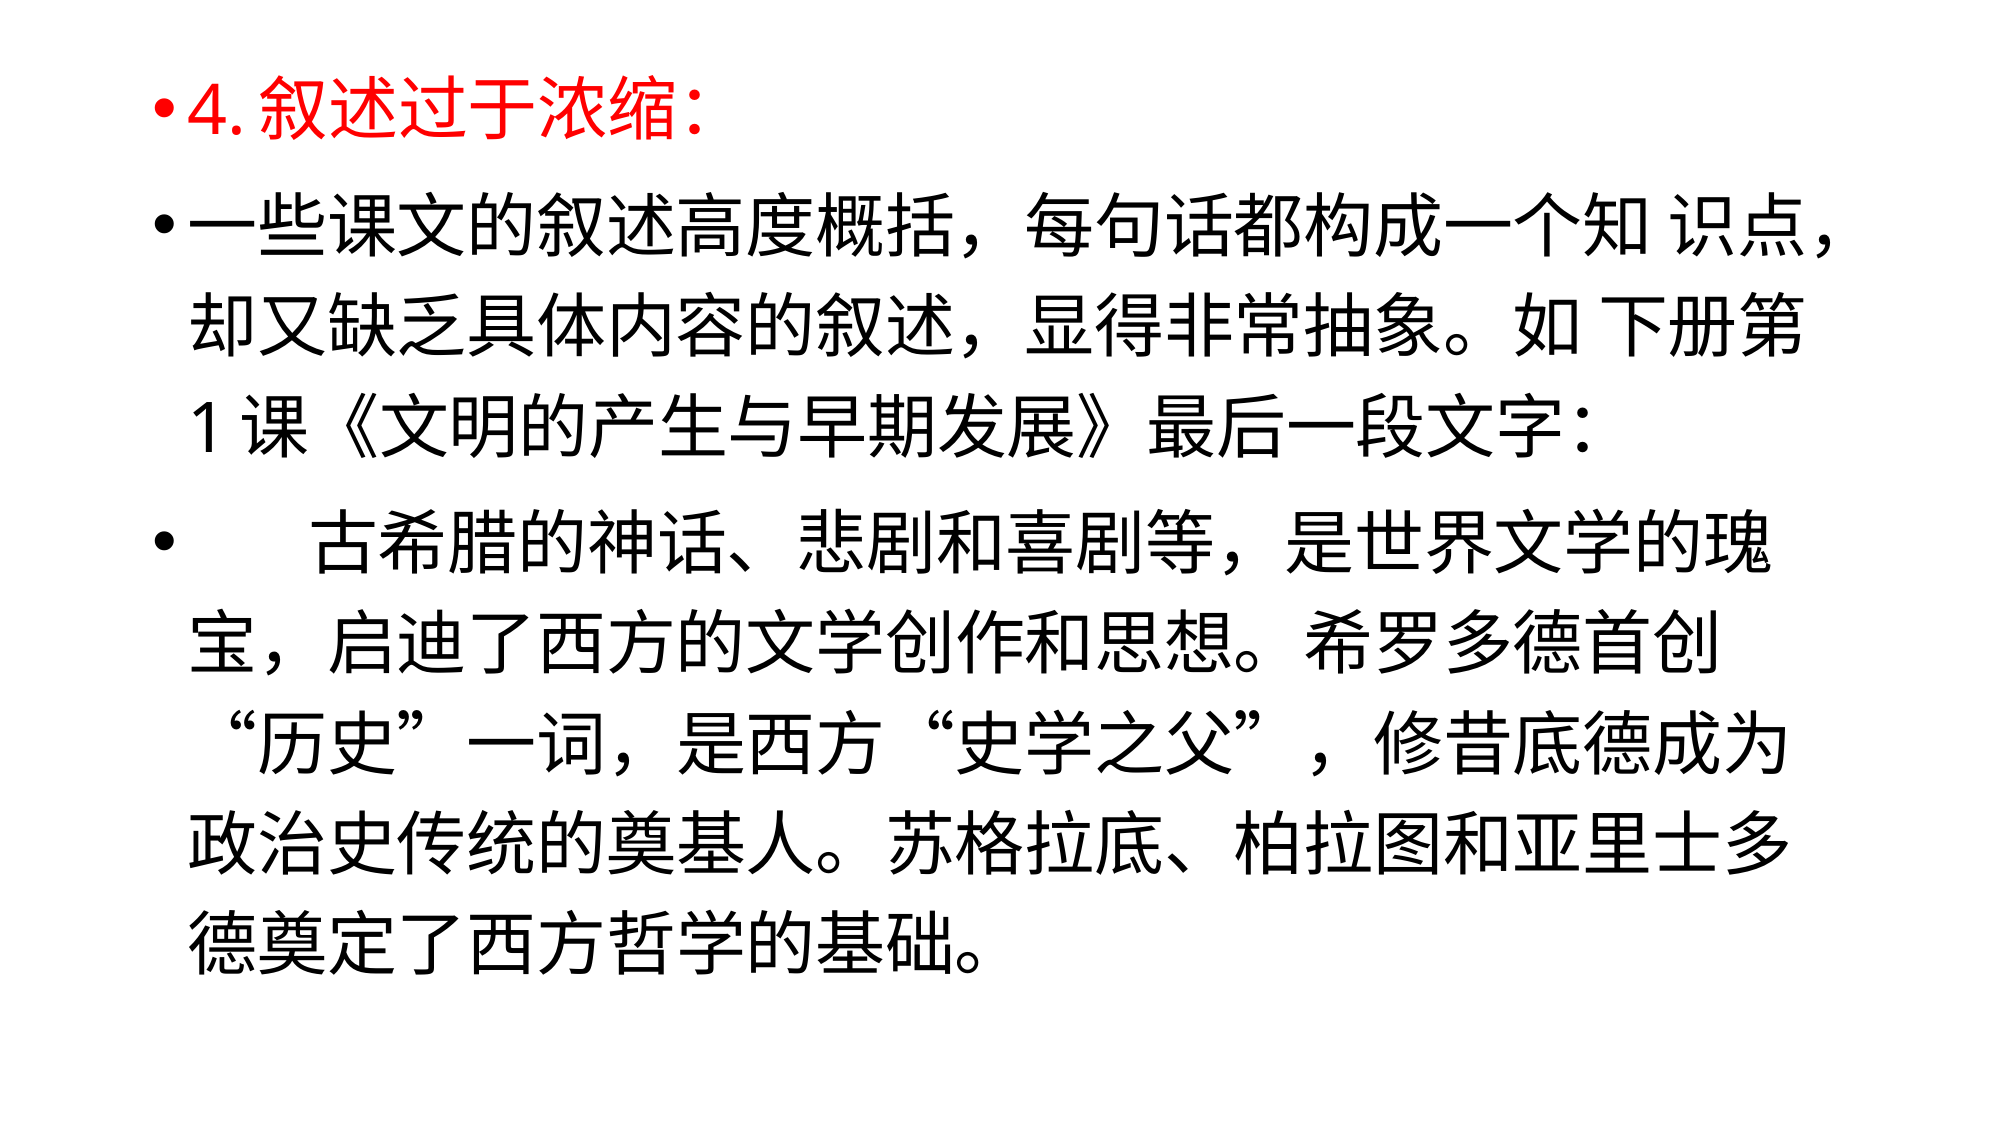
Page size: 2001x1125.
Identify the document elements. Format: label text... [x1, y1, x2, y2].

list 4.叙述过于浓缩： 一些课文的叙述高度概括，每句话都构成一个知 识点，却又缺乏具体内容的叙述，显得非常抽象。如 下册第1课《文明的产生与早期发展》最后一段文字： 古希腊的神话、悲剧和喜剧等，是世界文学的瑰 宝，启迪了西方的文学创作和思想。希罗多德首创 “历史”一词，是西方“史学之父”，修昔底德成为 政治史传统的奠基人。苏格拉底、柏拉图和亚里士多 德奠定了西方哲学的基础。 [137, 66, 1863, 1014]
